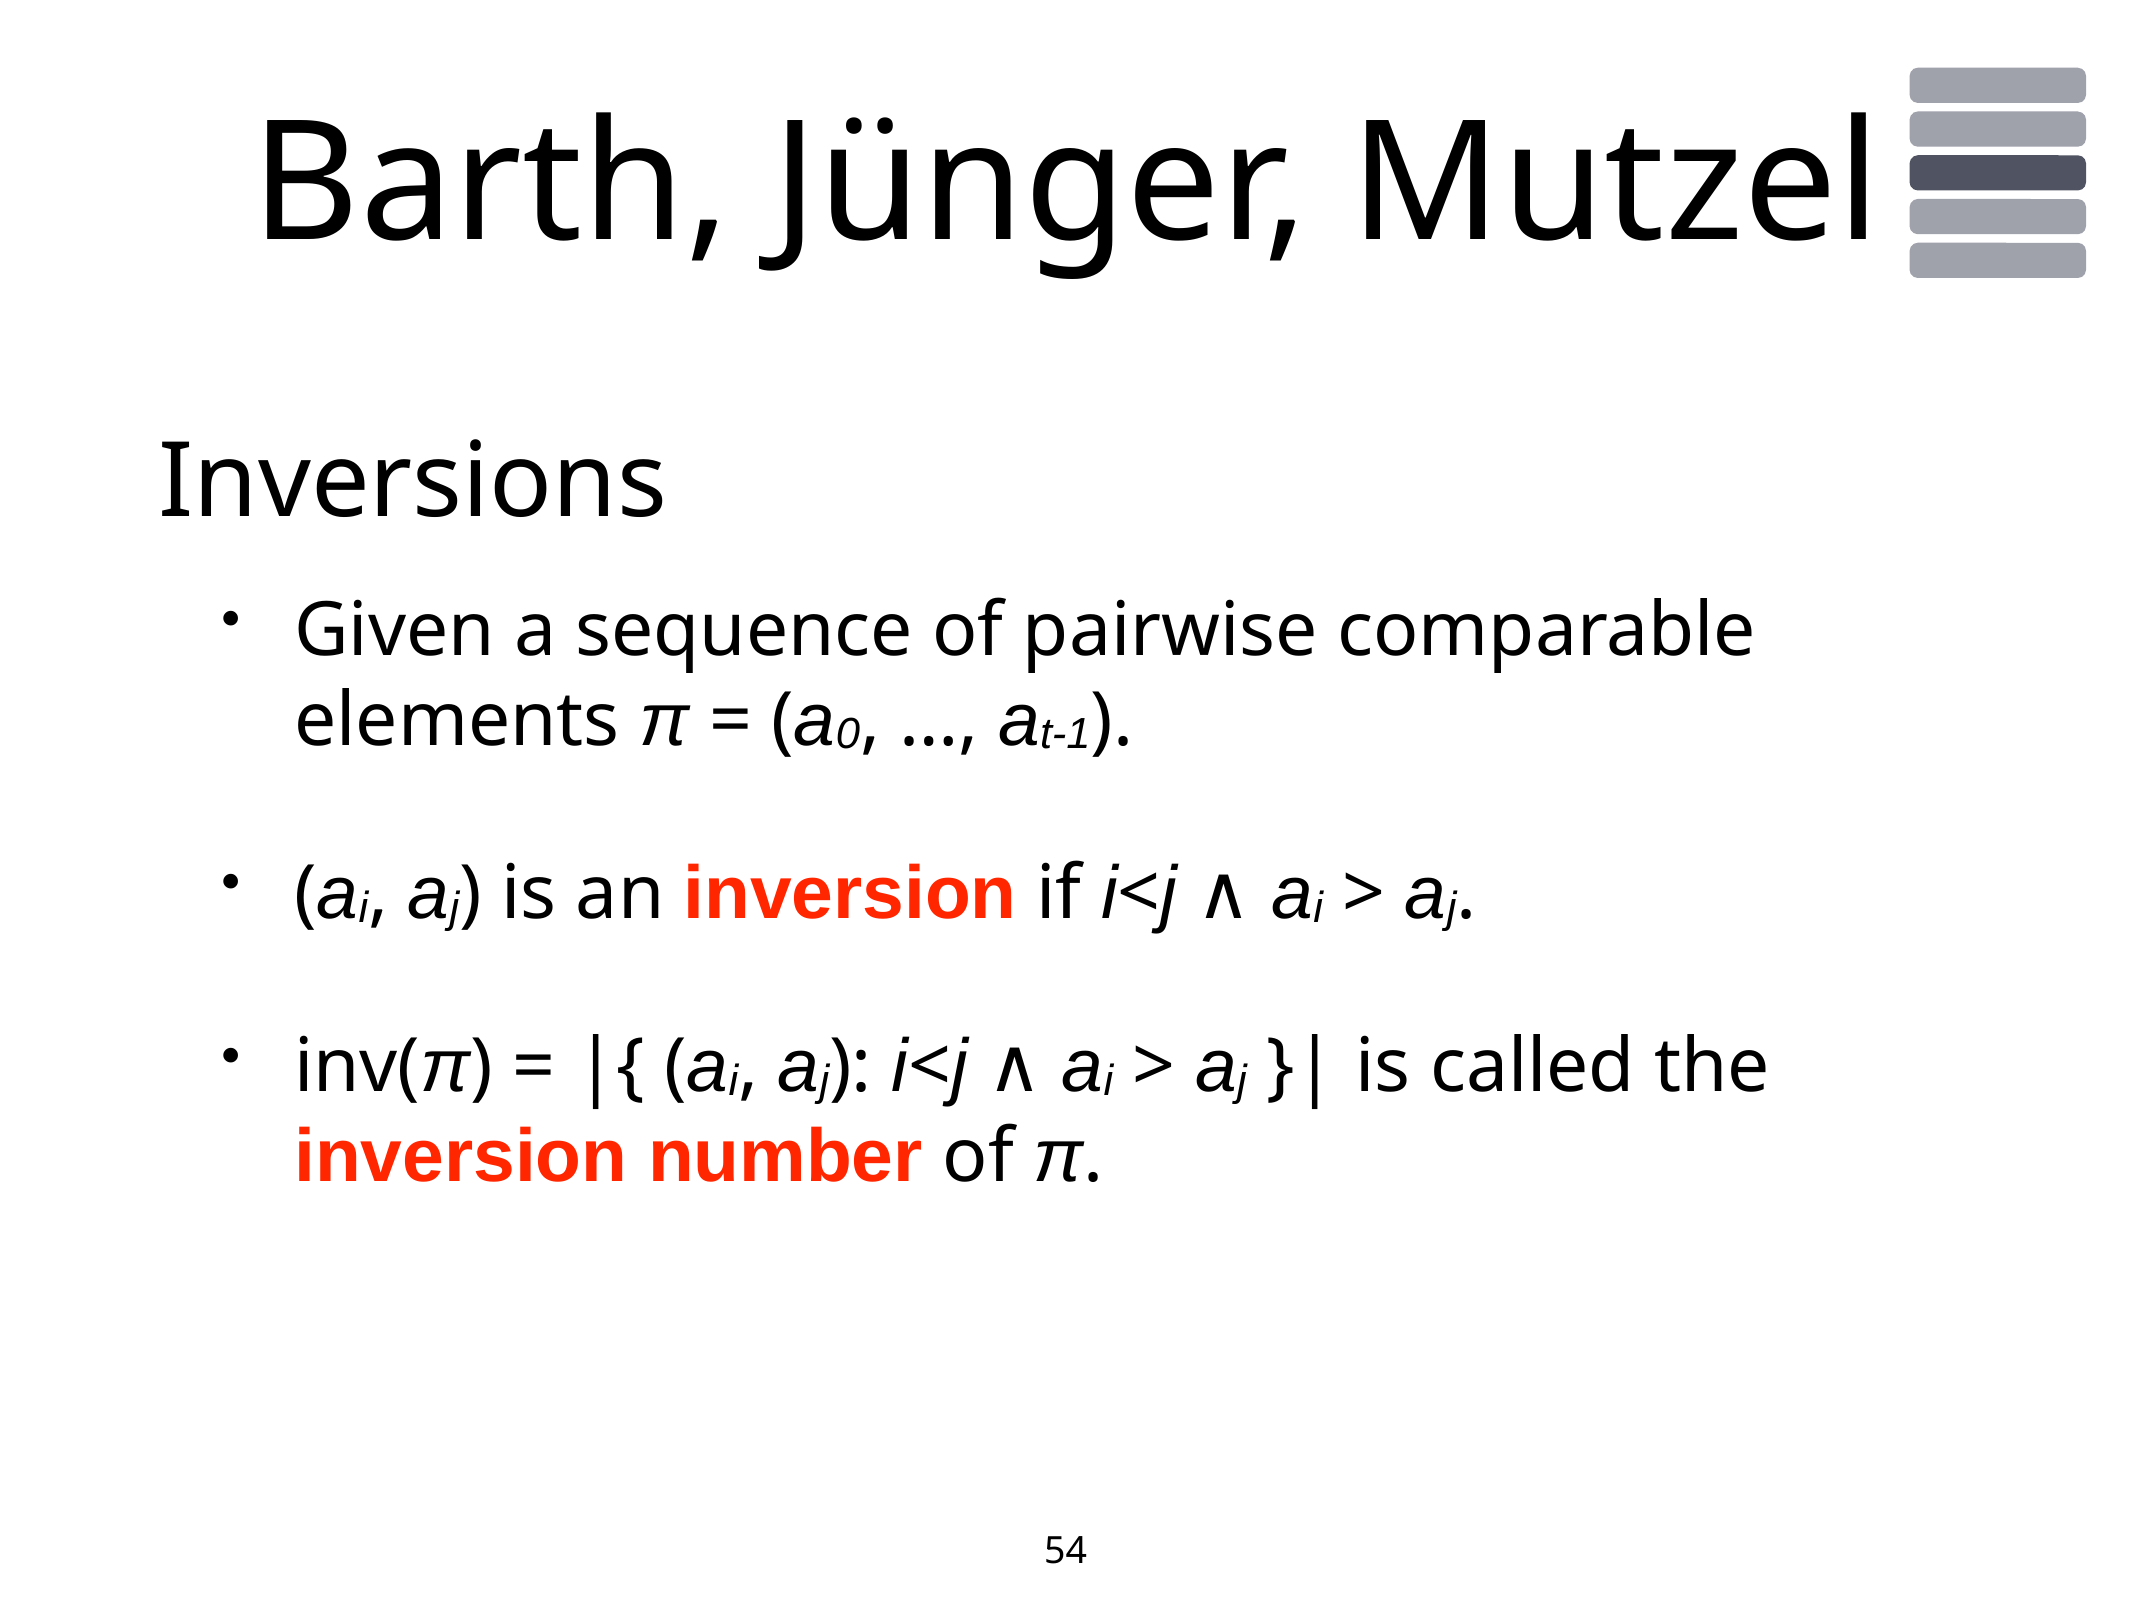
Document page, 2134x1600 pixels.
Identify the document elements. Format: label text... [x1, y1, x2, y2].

text_box Given a sequence of pairwise comparable elements π = (a0, …, at-1). (ai, aj) is an inversion if i<j ∧ ai > aj. inv(π) = |{ (ai, aj): i<j ∧ ai > aj }| is called the inversion number of π. [213, 571, 1779, 1206]
title Barth, Jünger, Mutzel [155, 0, 1978, 351]
slide_number 54 [1034, 1517, 1097, 1581]
text_box Inversions [150, 404, 676, 546]
